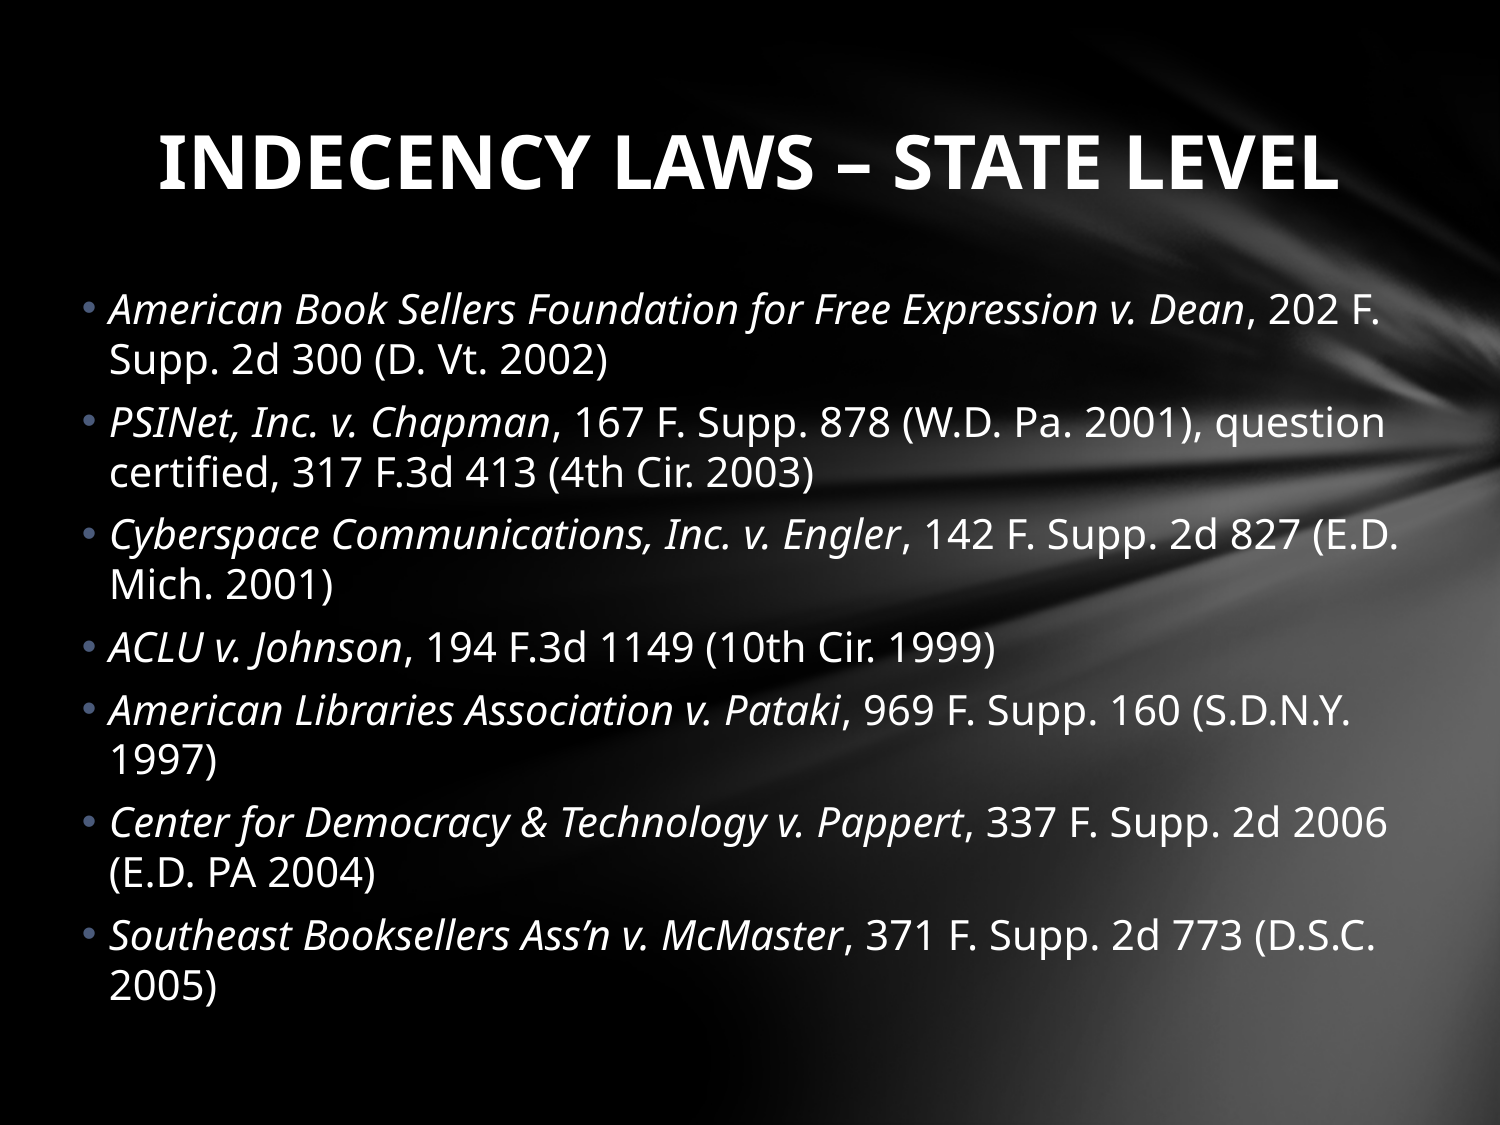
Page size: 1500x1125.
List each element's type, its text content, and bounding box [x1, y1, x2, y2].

list American Book Sellers Foundation for Free Expression v. Dean, 202 F. Supp. 2d 300 (D. Vt. 2002) PSINet, Inc. v. Chapman, 167 F. Supp. 878 (W.D. Pa. 2001), question certified, 317 F.3d 413 (4th Cir. 2003) Cyberspace Communications, Inc. v. Engler, 142 F. Supp. 2d 827 (E.D. Mich. 2001) ACLU v. Johnson, 194 F.3d 1149 (10th Cir. 1999) American Libraries Association v. Pataki, 969 F. Supp. 160 (S.D.N.Y. 1997) Center for Democracy & Technology v. Pappert, 337 F. Supp. 2d 2006 (E.D. PA 2004) Southeast Booksellers Ass’n v. McMaster, 371 F. Supp. 2d 773 (D.S.C. 2005) [37, 212, 1463, 1100]
title Indecency Laws – State Level [57, 37, 1463, 213]
